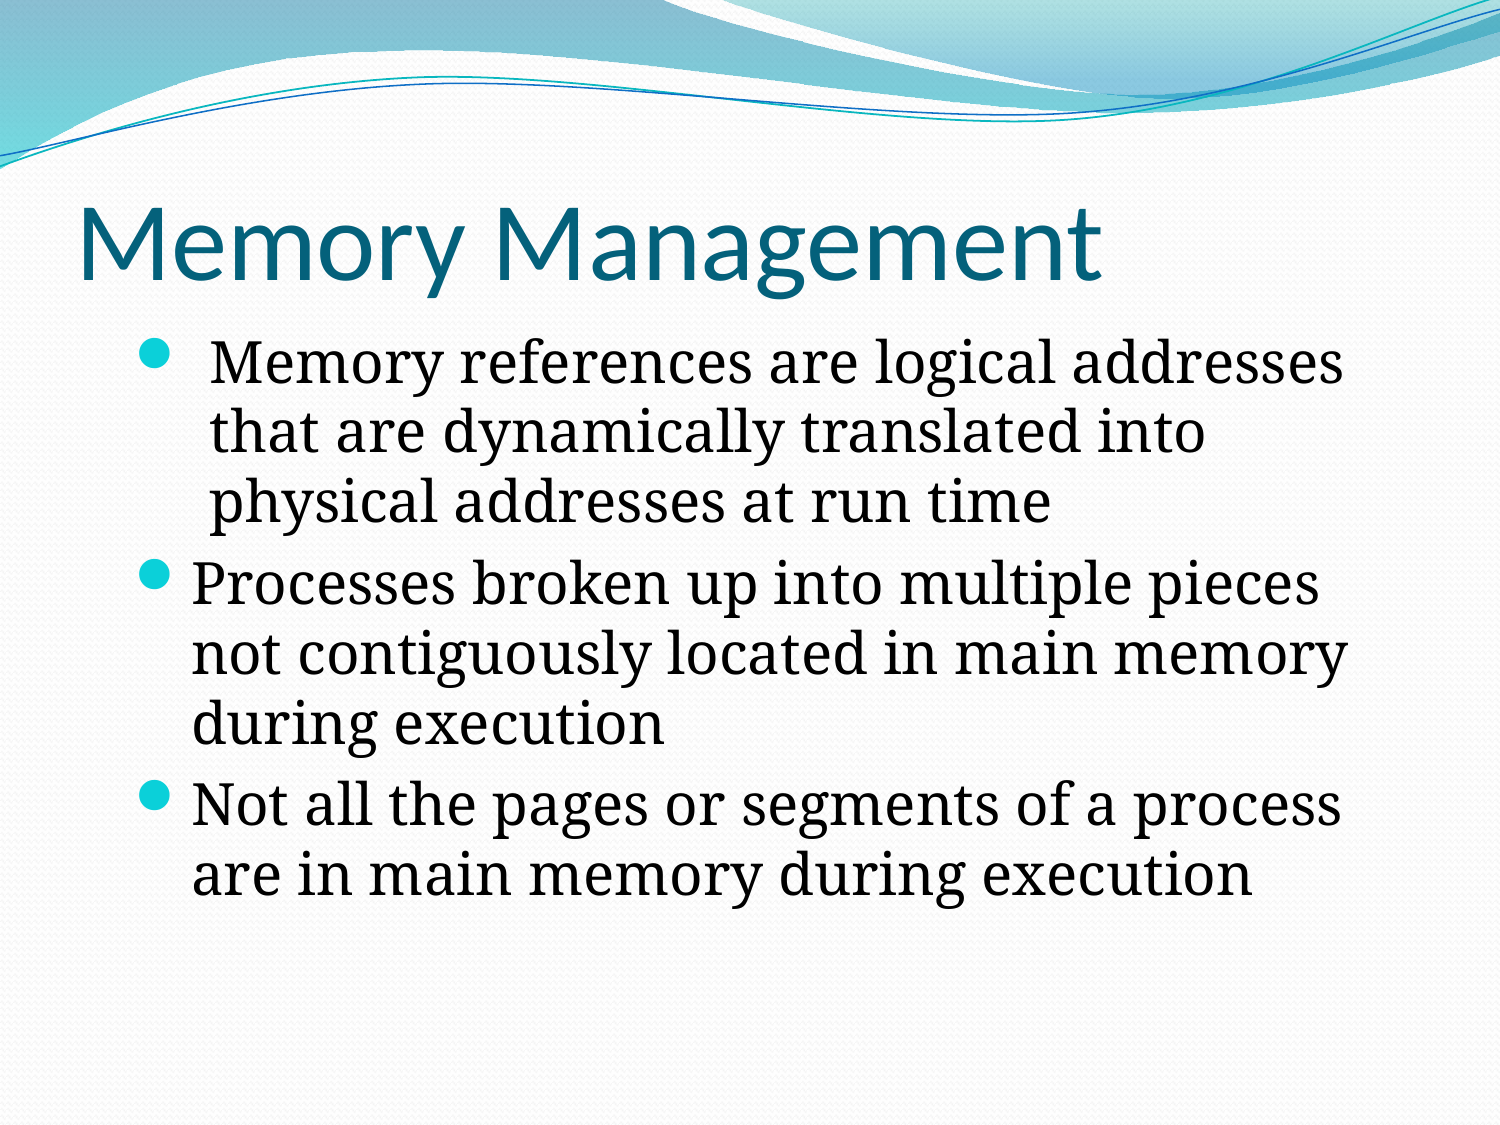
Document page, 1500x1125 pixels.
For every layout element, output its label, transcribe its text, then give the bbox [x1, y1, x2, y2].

title Memory Management [75, 115, 1425, 303]
list Memory references are logical addresses that are dynamically translated into physical addresses at run time Processes broken up into multiple pieces not contiguously located in main memory during execution Not all the pages or segments of a process are in main memory during execution [75, 317, 1425, 1038]
